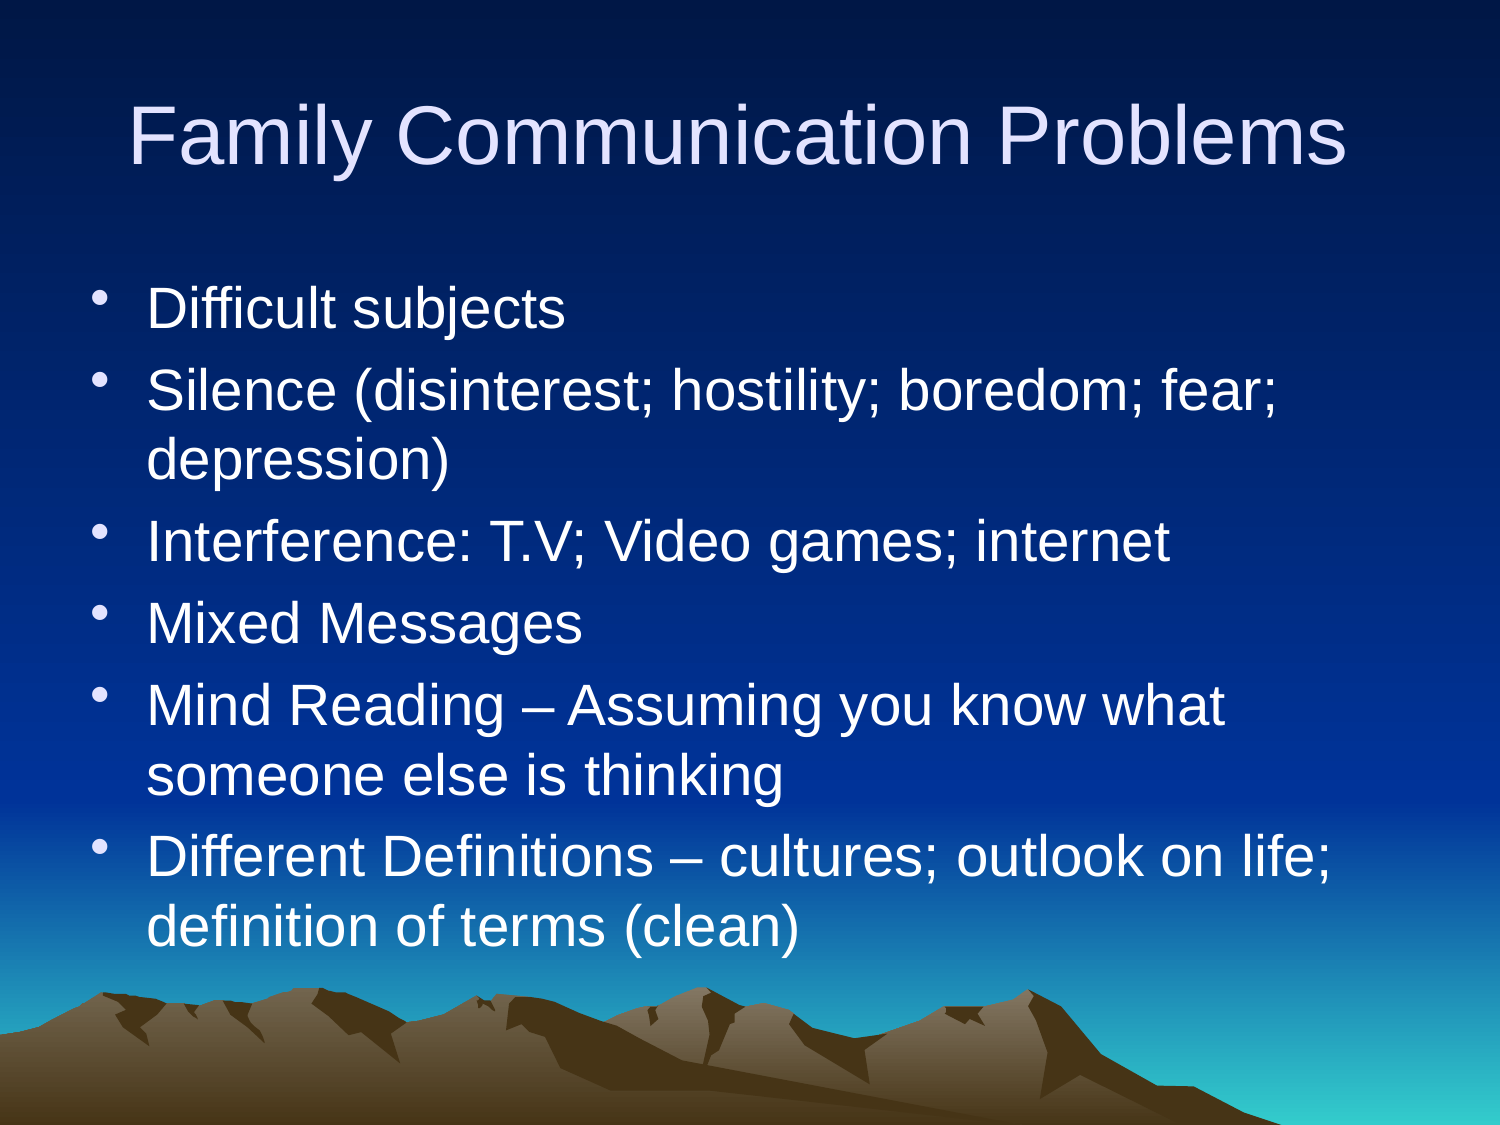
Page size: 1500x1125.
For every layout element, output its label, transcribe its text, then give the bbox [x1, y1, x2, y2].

list Difficult subjects Silence (disinterest; hostility; boredom; fear; depression) Interference: T.V; Video games; internet Mixed Messages Mind Reading – Assuming you know what someone else is thinking Different Definitions – cultures; outlook on life; definition of terms (clean) [74, 262, 1426, 1001]
title Family Communication Problems [75, 37, 1425, 225]
